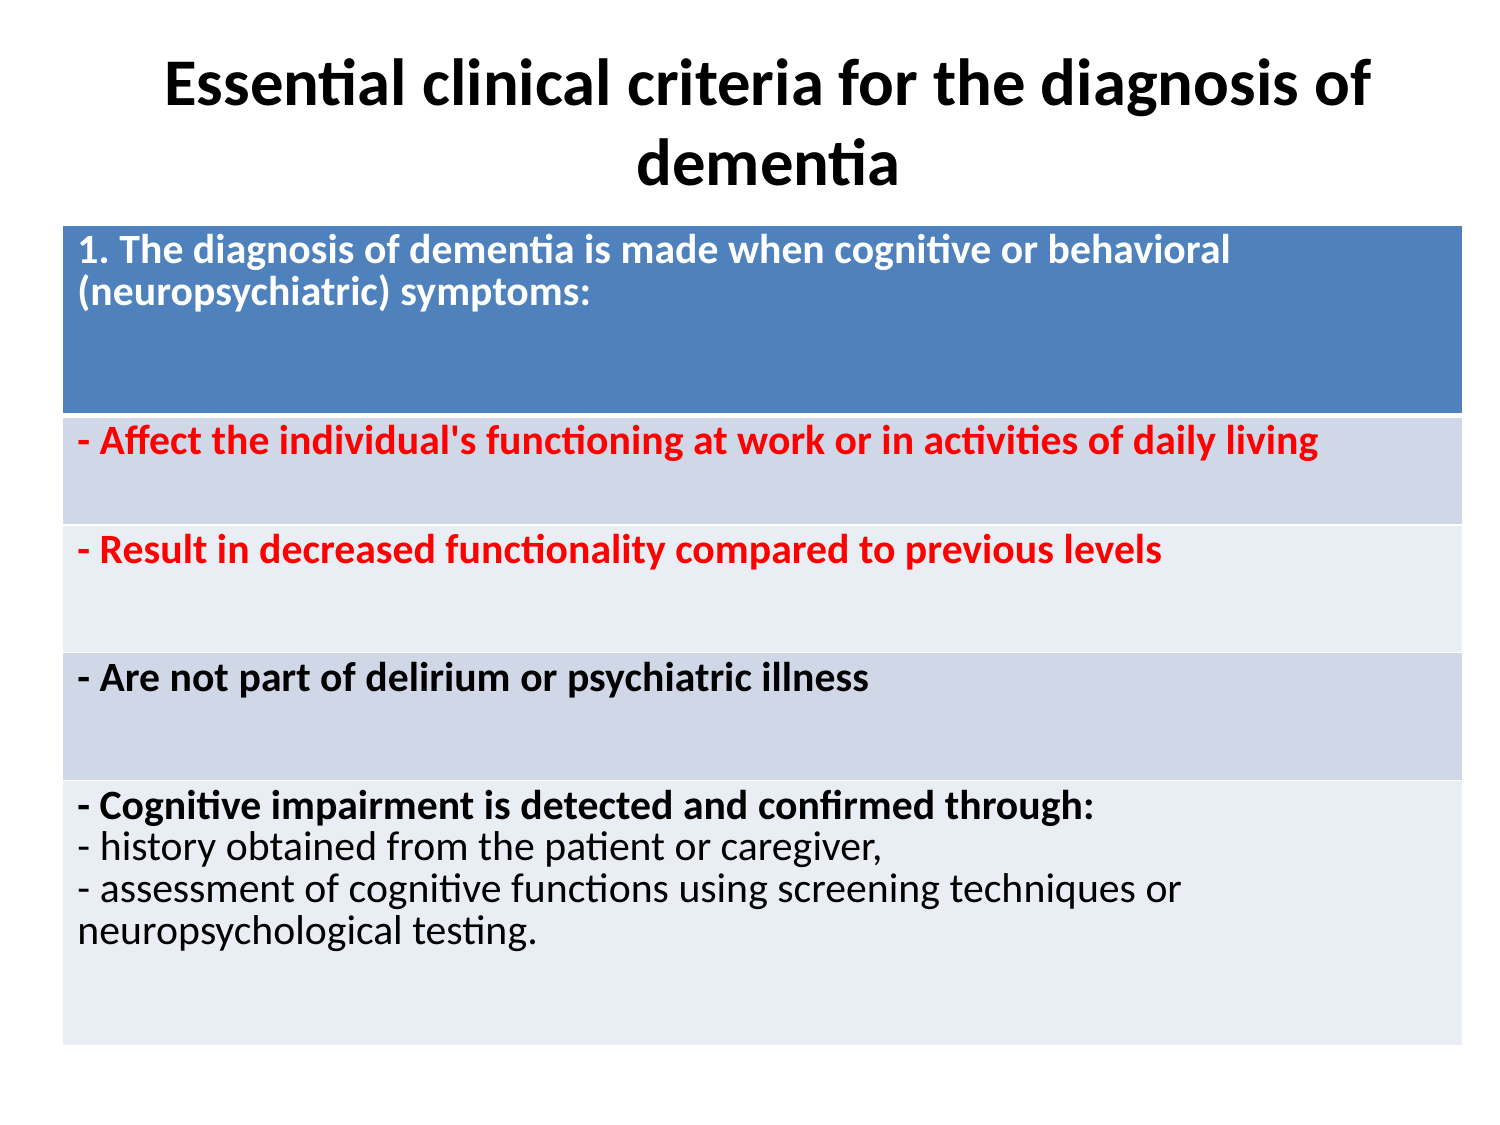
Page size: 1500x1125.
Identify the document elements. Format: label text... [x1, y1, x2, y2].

title Essential clinical criteria for the diagnosis of dementia [37, 0, 1500, 238]
table_header 1. The diagnosis of dementia is made when cognitive or behavioral (neuropsychiatric) symptoms: [63, 226, 1462, 413]
table_cell - Affect the individual's functioning at work or in activities of daily living [63, 418, 1462, 524]
table_cell - Result in decreased functionality compared to previous levels [63, 526, 1462, 652]
table_cell - Cognitive impairment is detected and confirmed through: - history obtained from the patient or caregiver, - assessment of cognitive functions using screening techniques or neuropsychological testing. [63, 781, 1462, 1045]
table_cell - Are not part of delirium or psychiatric illness [63, 653, 1462, 780]
